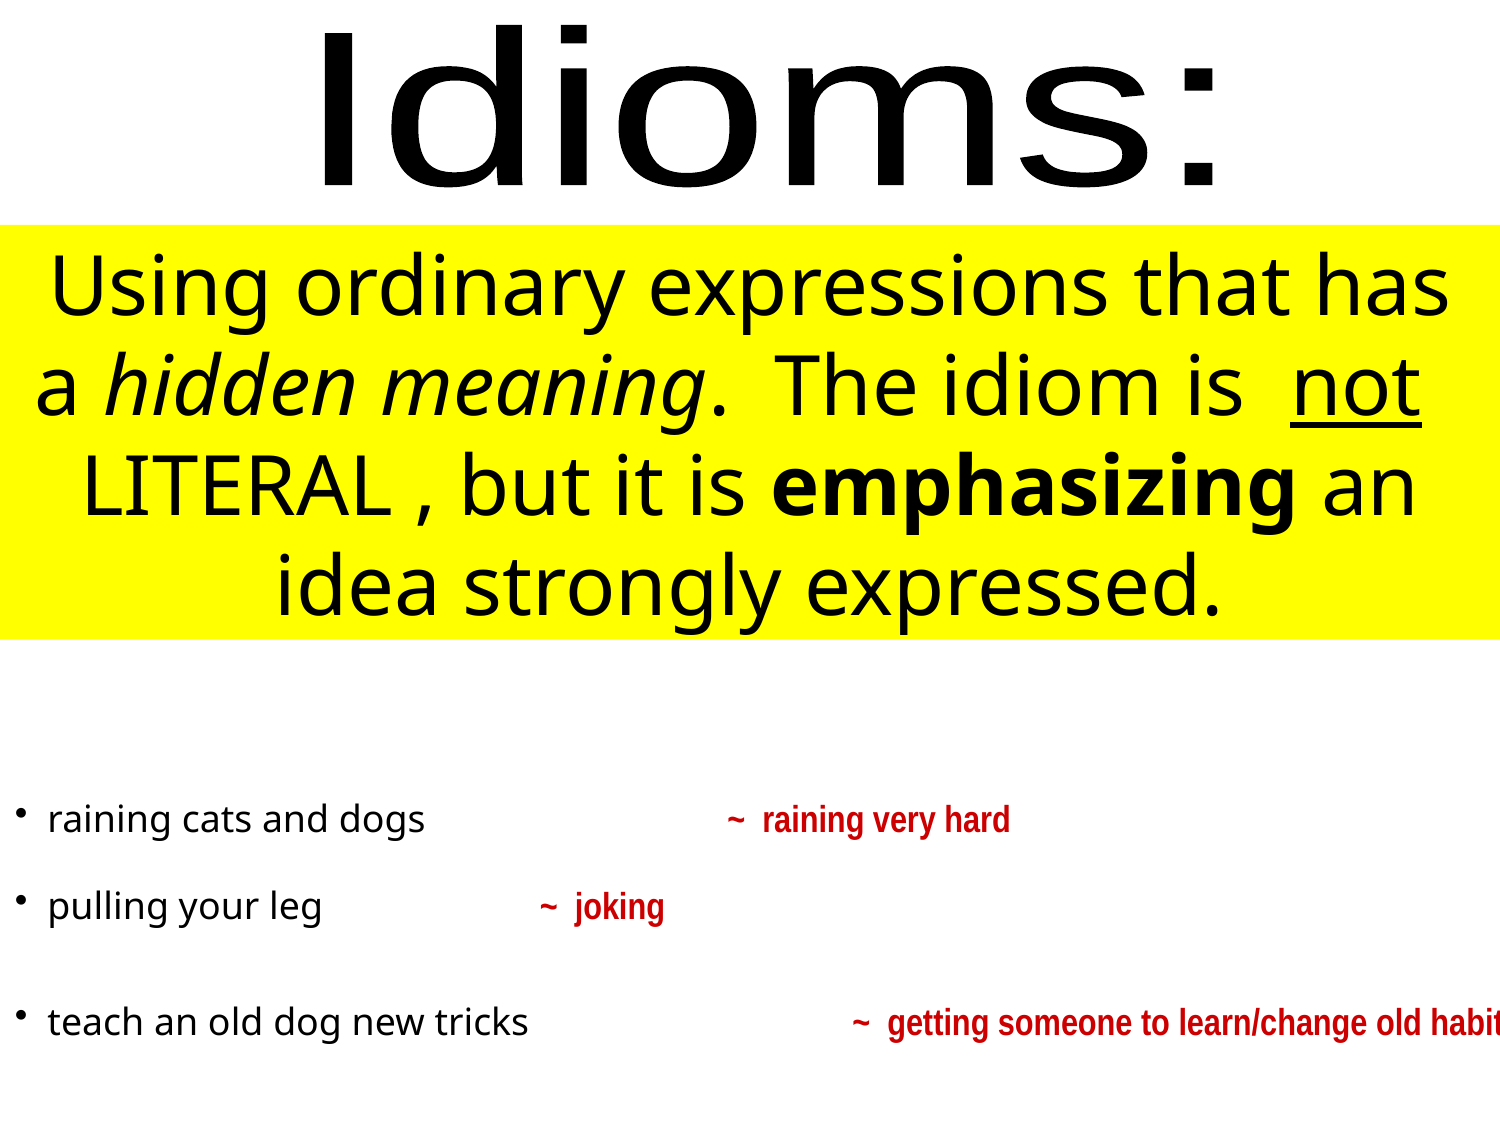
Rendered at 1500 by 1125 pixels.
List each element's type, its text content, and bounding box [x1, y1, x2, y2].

text_box ~ getting someone to learn/change old habits [837, 990, 1500, 1050]
text_box Using ordinary expressions that has a hidden meaning. The idiom is not LITERAL , but it is emphasizing an idea strongly expressed. [0, 224, 1500, 640]
text_box ~ joking [524, 874, 1413, 935]
text_box raining cats and dogs [0, 787, 712, 848]
text_box pulling your leg [0, 874, 524, 935]
text_box ~ raining very hard [712, 787, 1425, 848]
text_box teach an old dog new tricks [0, 990, 837, 1050]
